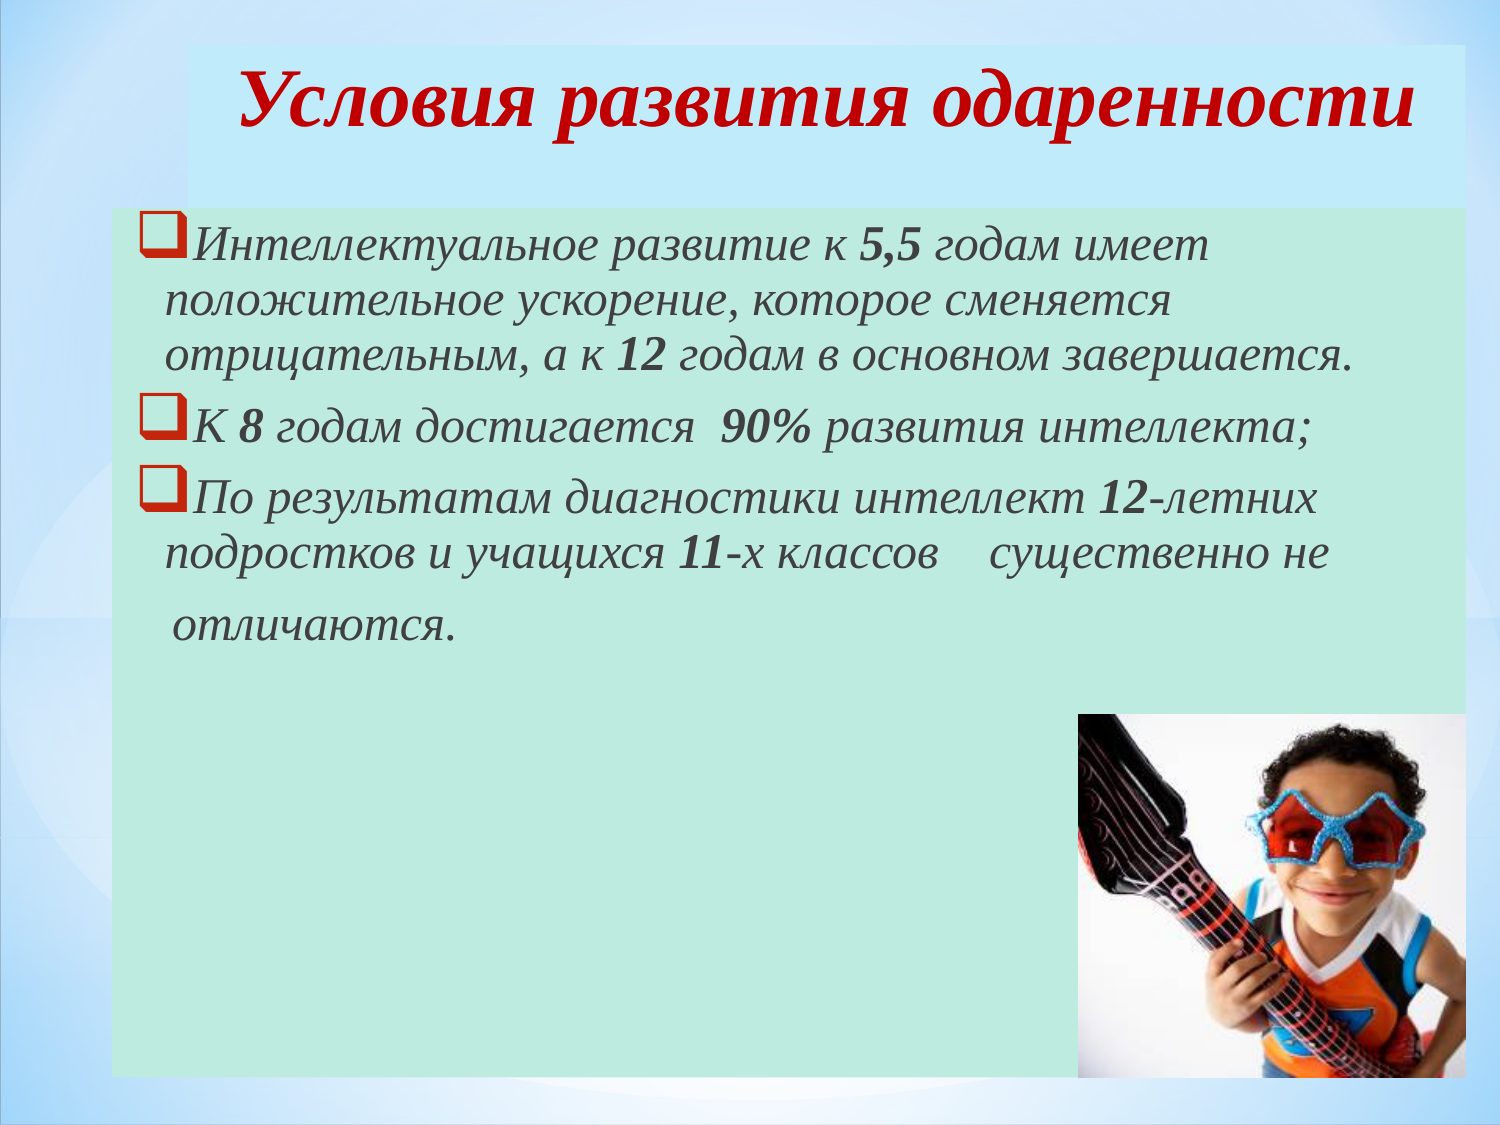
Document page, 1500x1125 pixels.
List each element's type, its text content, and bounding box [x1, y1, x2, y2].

picture [1077, 714, 1466, 1078]
title Условия развития одаренности [187, 45, 1466, 208]
list Интеллектуальное развитие к 5,5 годам имеет положительное ускорение, которое сменяется отрицательным, а к 12 годам в основном завершается. К 8 годам достигается 90% развития интеллекта; По результатам диагностики интеллект 12-летних подростков и учащихся 11-х классов существенно не отличаются. [112, 208, 1466, 1078]
